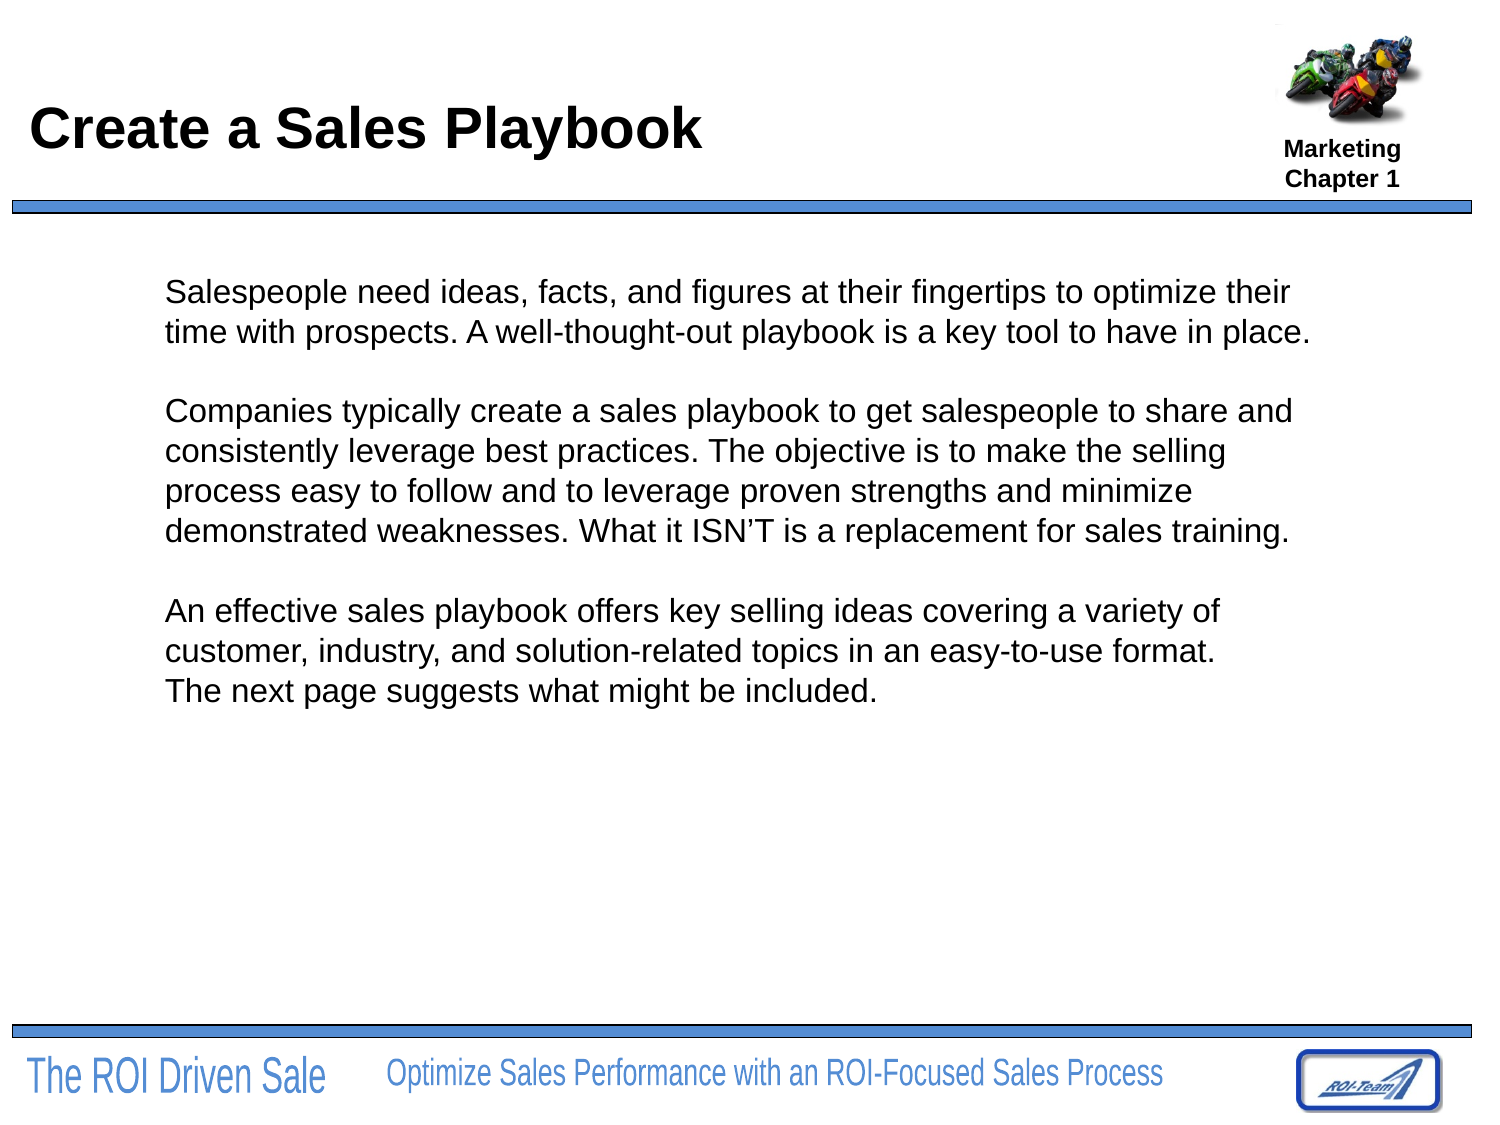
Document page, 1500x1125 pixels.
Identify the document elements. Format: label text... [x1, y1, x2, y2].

title Create a Sales Playbook [14, 50, 1163, 200]
text_box Salespeople need ideas, facts, and figures at their fingertips to optimize their time with prospects. A well-thought-out playbook is a key tool to have in place. Companies typically create a sales playbook to get salespeople to share and consistently leverage best practices. The objective is to make the selling process easy to follow and to leverage proven strengths and minimize demonstrated weaknesses. What it ISN’T is a replacement for sales training. An effective sales playbook offers key selling ideas covering a variety of customer, industry, and solution-related topics in an easy-to-use format. The next page suggests what might be included. [150, 262, 1343, 717]
picture [1275, 24, 1430, 99]
picture [1275, 100, 1430, 124]
picture [1296, 1049, 1443, 1113]
text_box Marketing Chapter 1 [1222, 124, 1463, 200]
